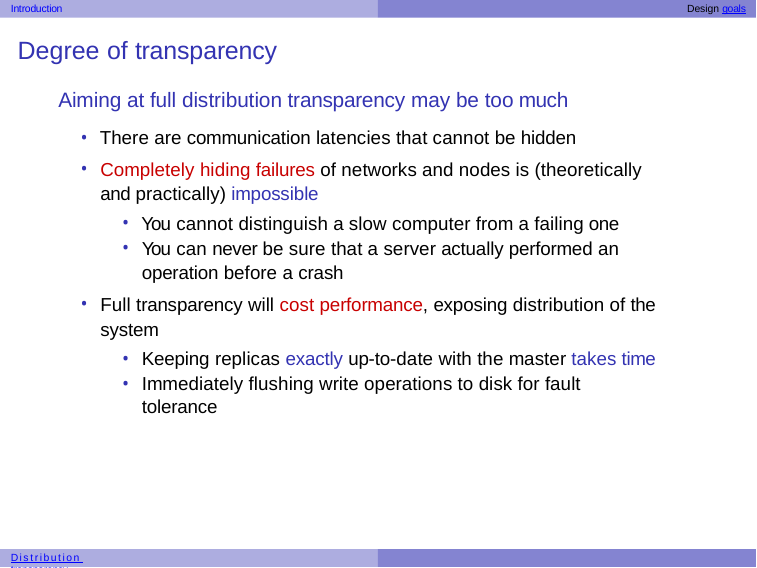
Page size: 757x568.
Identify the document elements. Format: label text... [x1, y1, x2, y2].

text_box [0, 548, 757, 568]
text_box Aiming at full distribution transparency may be too much There are communication latencies that cannot be hidden Completely hiding failures of networks and nodes is (theoretically and practically) impossible You cannot distinguish a slow computer from a failing one You can never be sure that a server actually performed an operation before a crash Full transparency will cost performance, exposing distribution of the system Keeping replicas exactly up-to-date with the master takes time Immediately flushing write operations to disk for fault tolerance [54, 84, 701, 417]
text_box Introduction Design goals [8, 0, 748, 15]
title Degree of transparency [15, 32, 418, 130]
